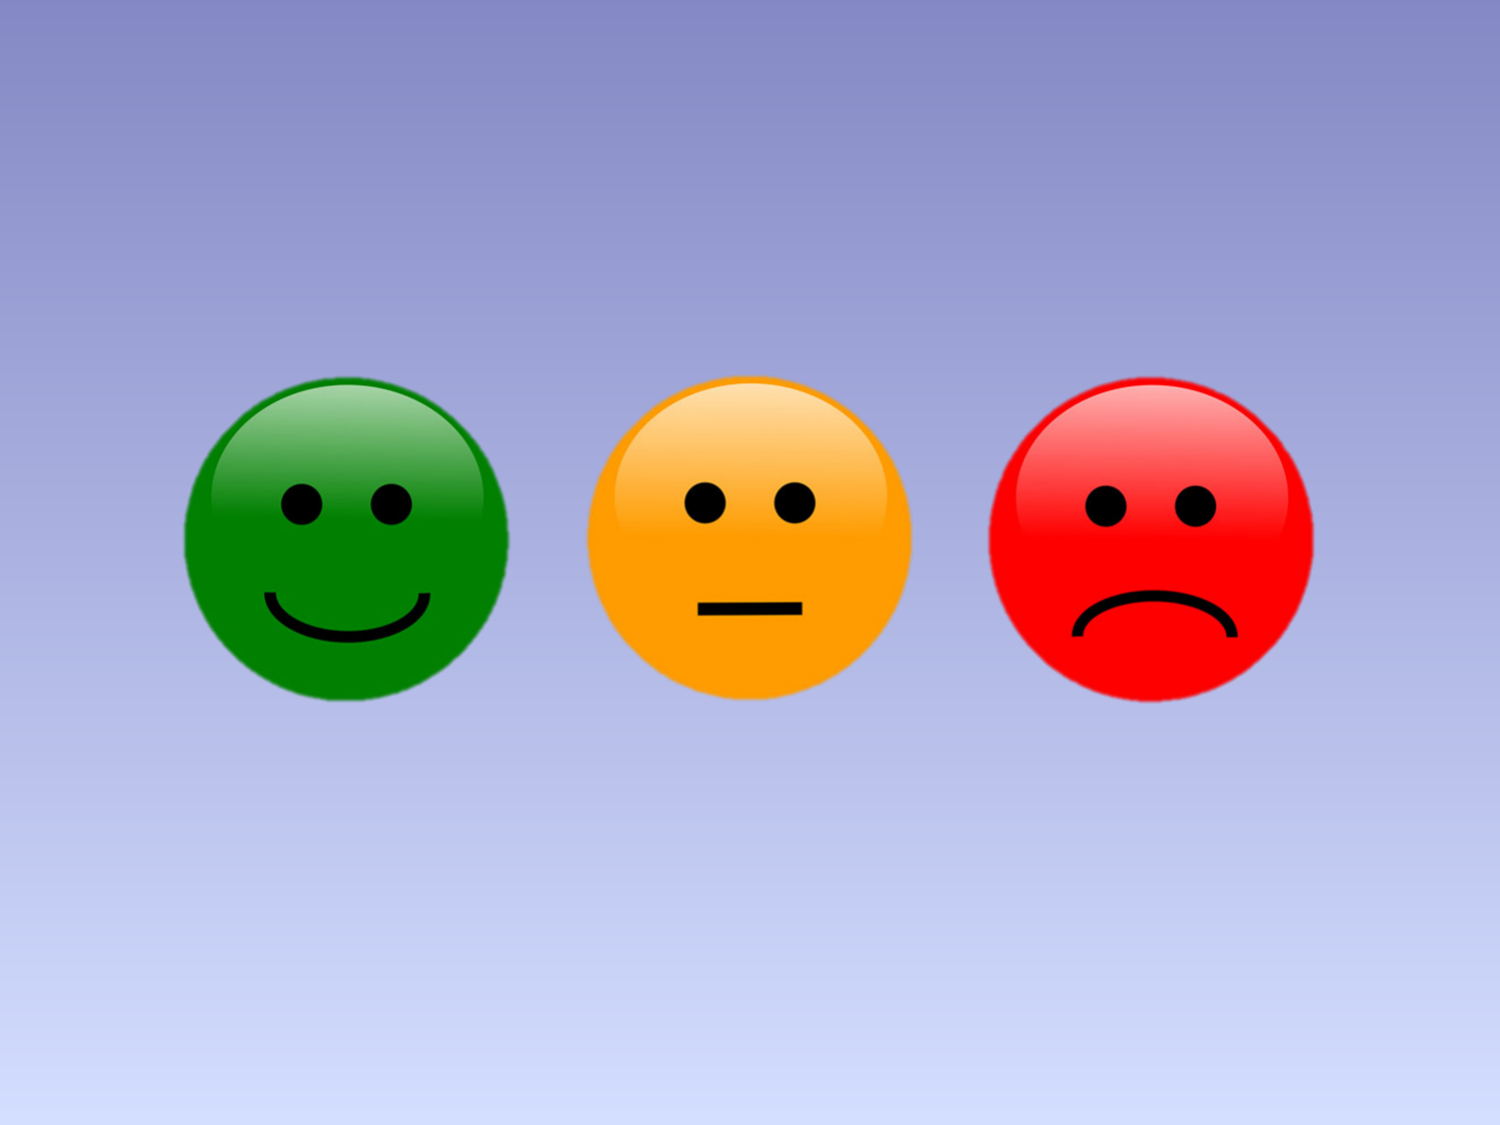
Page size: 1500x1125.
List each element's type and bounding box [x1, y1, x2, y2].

picture [73, 320, 1427, 806]
